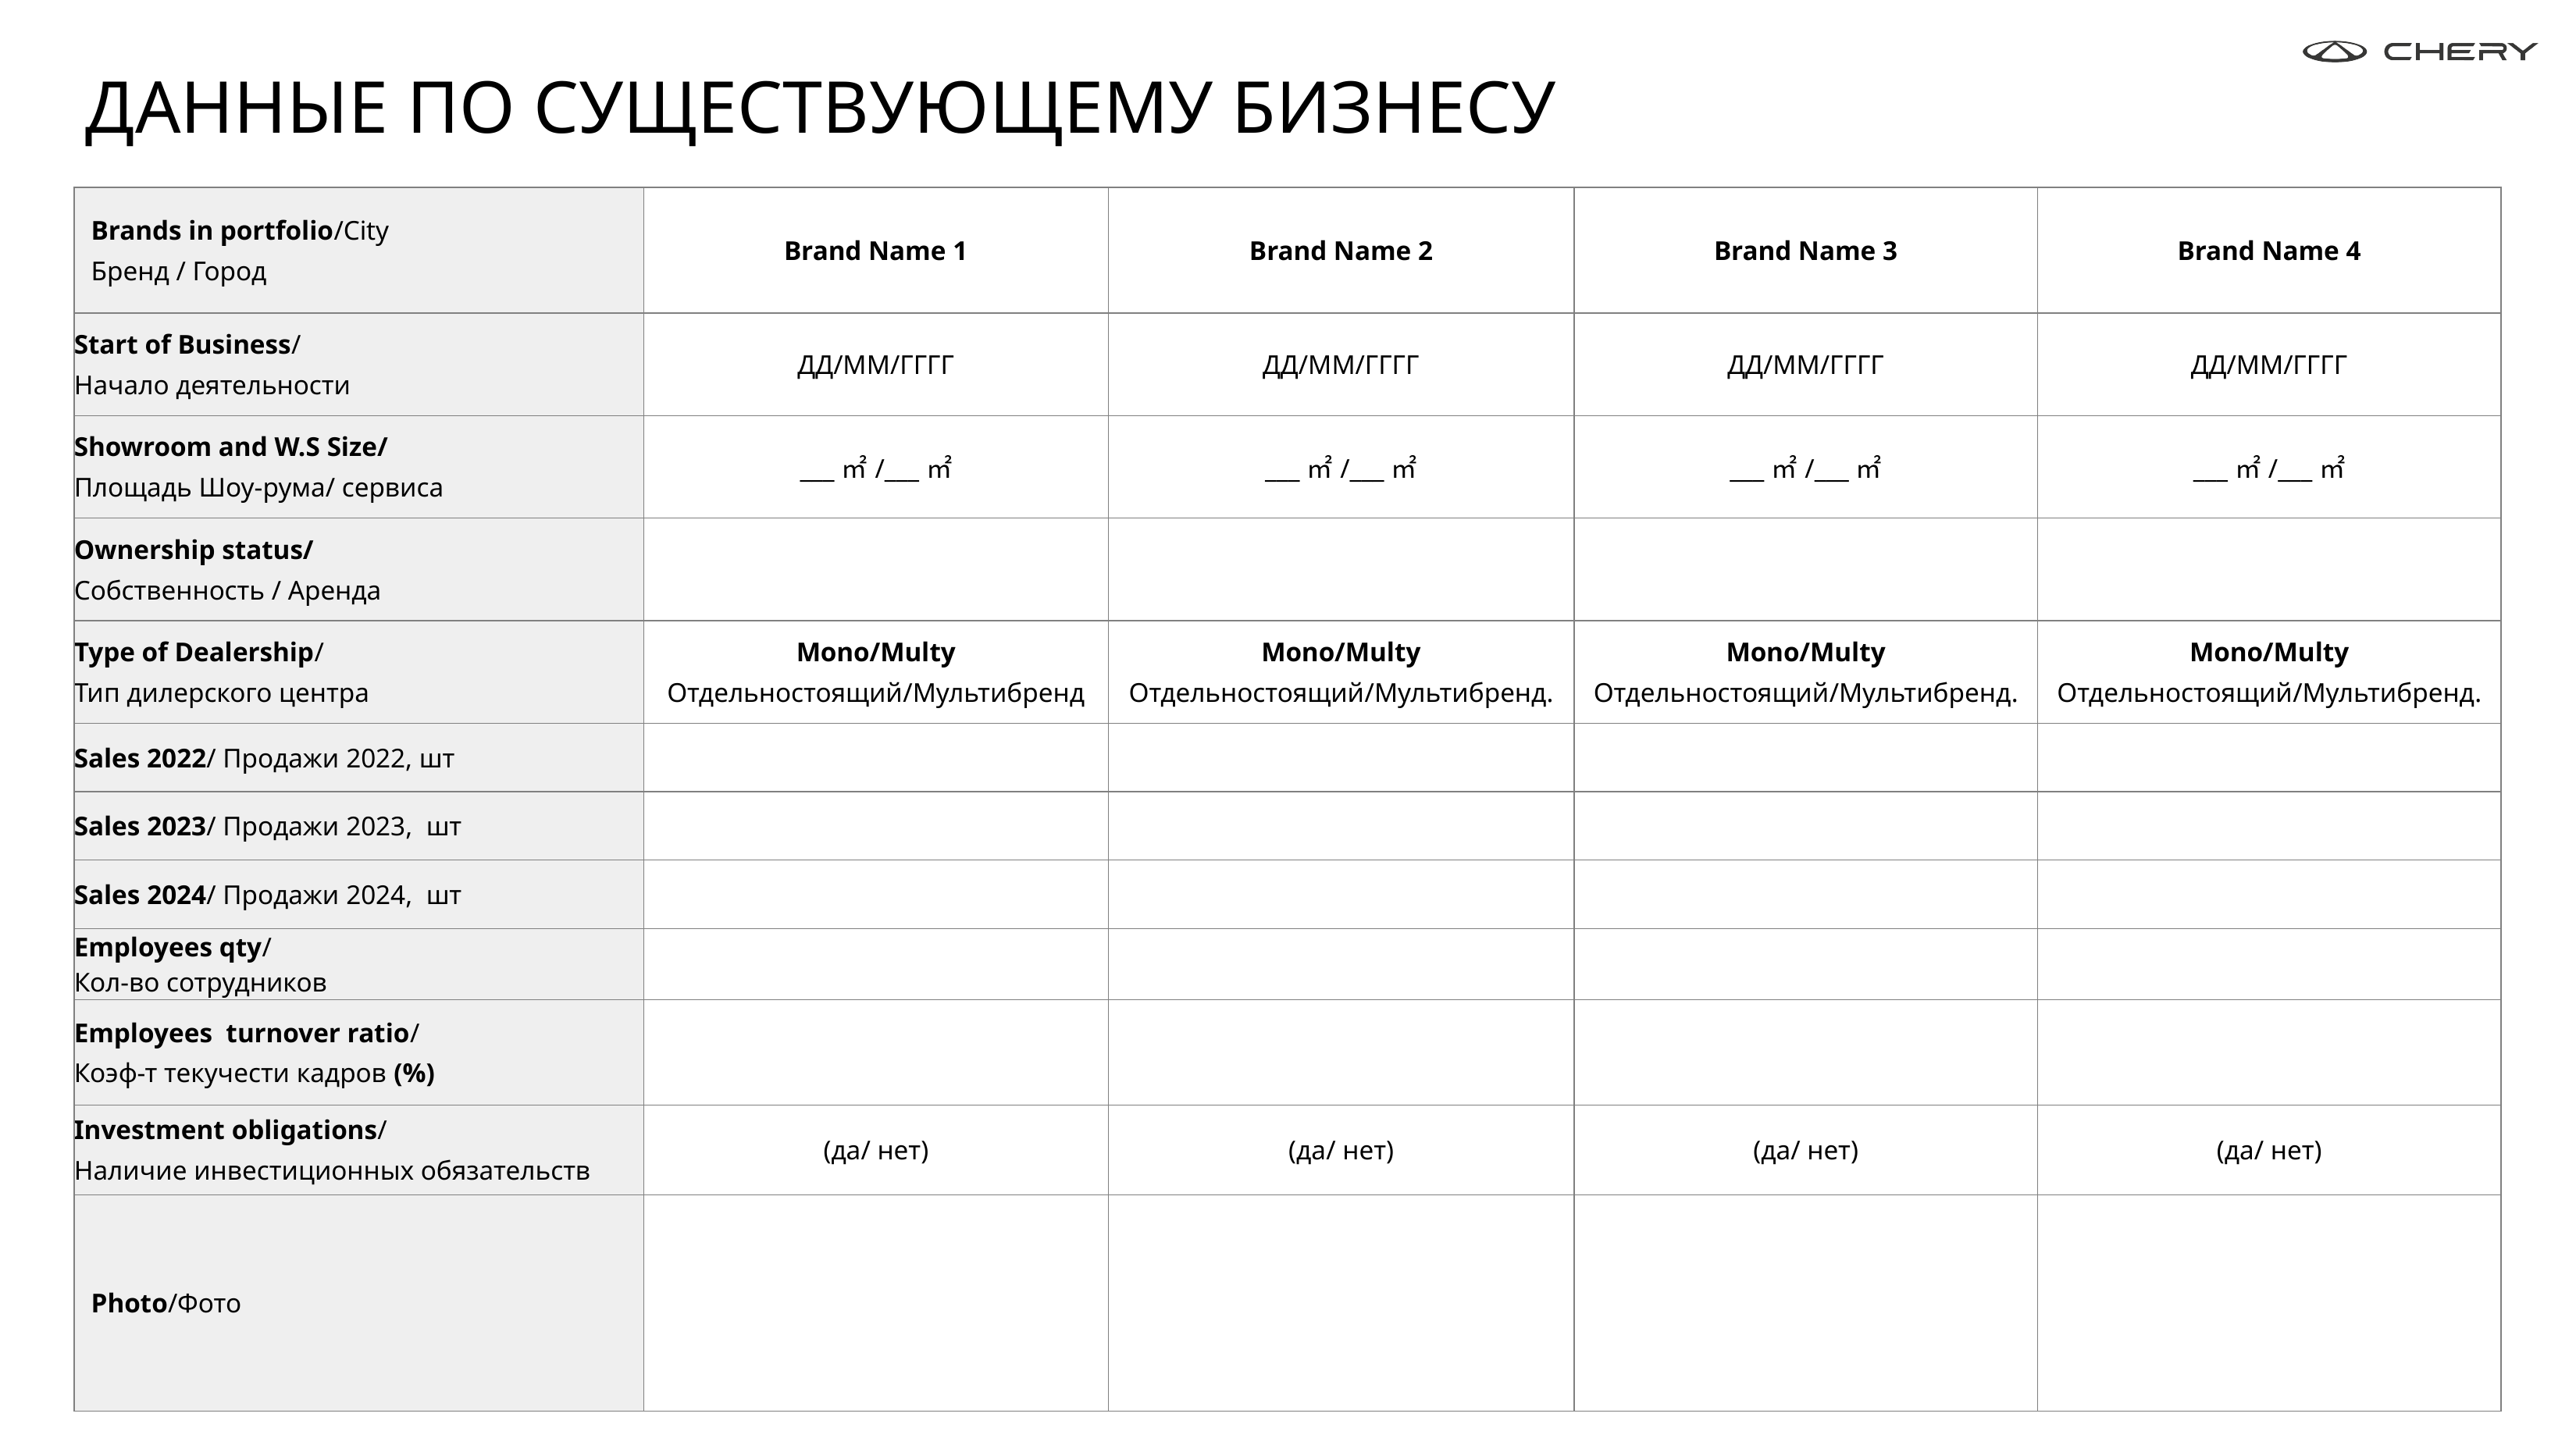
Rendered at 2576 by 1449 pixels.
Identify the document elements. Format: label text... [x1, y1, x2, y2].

table_cell Employees qty/ Кол-во сотрудников [75, 929, 643, 999]
table_cell [1109, 518, 1573, 620]
table_cell ___㎡/___㎡ [1575, 416, 2037, 518]
table_cell [1109, 860, 1573, 928]
table_cell [1109, 1000, 1573, 1105]
table_cell Photo/Фото [75, 1195, 643, 1411]
table_cell Mono/Multy Отдельностоящий/Мультибренд [644, 621, 1108, 723]
table_cell Sales 2022/ Продажи 2022, шт [75, 724, 643, 791]
table_cell [1109, 792, 1573, 860]
table_cell (да/ нет) [1575, 1105, 2037, 1194]
table_cell [644, 1195, 1108, 1411]
picture [2303, 41, 2539, 62]
table_cell [2038, 724, 2500, 791]
table_cell ДД/ММ/ГГГГ [1109, 314, 1573, 415]
table_cell Start of Business/ Начало деятельности [75, 314, 643, 415]
title ДАННЫЕ ПО СУЩЕСТВУЮЩЕМУ БИЗНЕСУ [73, 54, 2534, 165]
table_cell [1109, 724, 1573, 791]
table_cell ___㎡/___㎡ [2038, 416, 2500, 518]
table_cell Showroom and W.S Size/ Площадь Шоу-рума/ сервиса [75, 416, 643, 518]
table_cell [2038, 860, 2500, 928]
table_cell Sales 2023/ Продажи 2023, шт [75, 792, 643, 860]
table_cell [644, 860, 1108, 928]
table_cell Sales 2024/ Продажи 2024, шт [75, 860, 643, 928]
table_cell [644, 792, 1108, 860]
table_cell Ownership status/ Собственность / Аренда [75, 518, 643, 620]
table_cell [644, 929, 1108, 999]
table_cell [1109, 1195, 1573, 1411]
table_cell [1575, 792, 2037, 860]
table_cell [644, 518, 1108, 620]
table_cell [1575, 1195, 2037, 1411]
table_cell [1575, 518, 2037, 620]
table_cell (да/ нет) [644, 1105, 1108, 1194]
table_cell (да/ нет) [2038, 1105, 2500, 1194]
table_cell ___㎡/___㎡ [1109, 416, 1573, 518]
table_cell [2038, 792, 2500, 860]
table_cell [644, 1000, 1108, 1105]
table_cell [2038, 929, 2500, 999]
table_cell (да/ нет) [1109, 1105, 1573, 1194]
table_cell Mono/Multy Отдельностоящий/Мультибренд. [1109, 621, 1573, 723]
table_cell Investment obligations/ Наличие инвестиционных обязательств [75, 1105, 643, 1194]
table_cell ДД/ММ/ГГГГ [1575, 314, 2037, 415]
table_cell ДД/ММ/ГГГГ [2038, 314, 2500, 415]
table_cell [1575, 929, 2037, 999]
table_cell Employees turnover ratio/ Коэф-т текучести кадров (%) [75, 1000, 643, 1105]
table_cell [1109, 929, 1573, 999]
table_cell Type of Dealership/ Тип дилерского центра [75, 621, 643, 723]
table_cell [1575, 860, 2037, 928]
table_header Brand Name 3 [1575, 188, 2037, 312]
table_header Brand Name 1 [644, 188, 1108, 312]
table_cell [2038, 518, 2500, 620]
table_cell [2038, 1195, 2500, 1411]
table_header Brand Name 4 [2038, 188, 2500, 312]
table_cell [1575, 1000, 2037, 1105]
table_header Brand Name 2 [1109, 188, 1573, 312]
table_header Brands in portfolio/City Бренд / Город [75, 188, 643, 312]
table_cell ___㎡/___㎡ [644, 416, 1108, 518]
table_cell [1575, 724, 2037, 791]
table_cell ДД/ММ/ГГГГ [644, 314, 1108, 415]
table_cell [644, 724, 1108, 791]
table_cell [2038, 1000, 2500, 1105]
table_cell Mono/Multy Отдельностоящий/Мультибренд. [1575, 621, 2037, 723]
table_cell Mono/Multy Отдельностоящий/Мультибренд. [2038, 621, 2500, 723]
